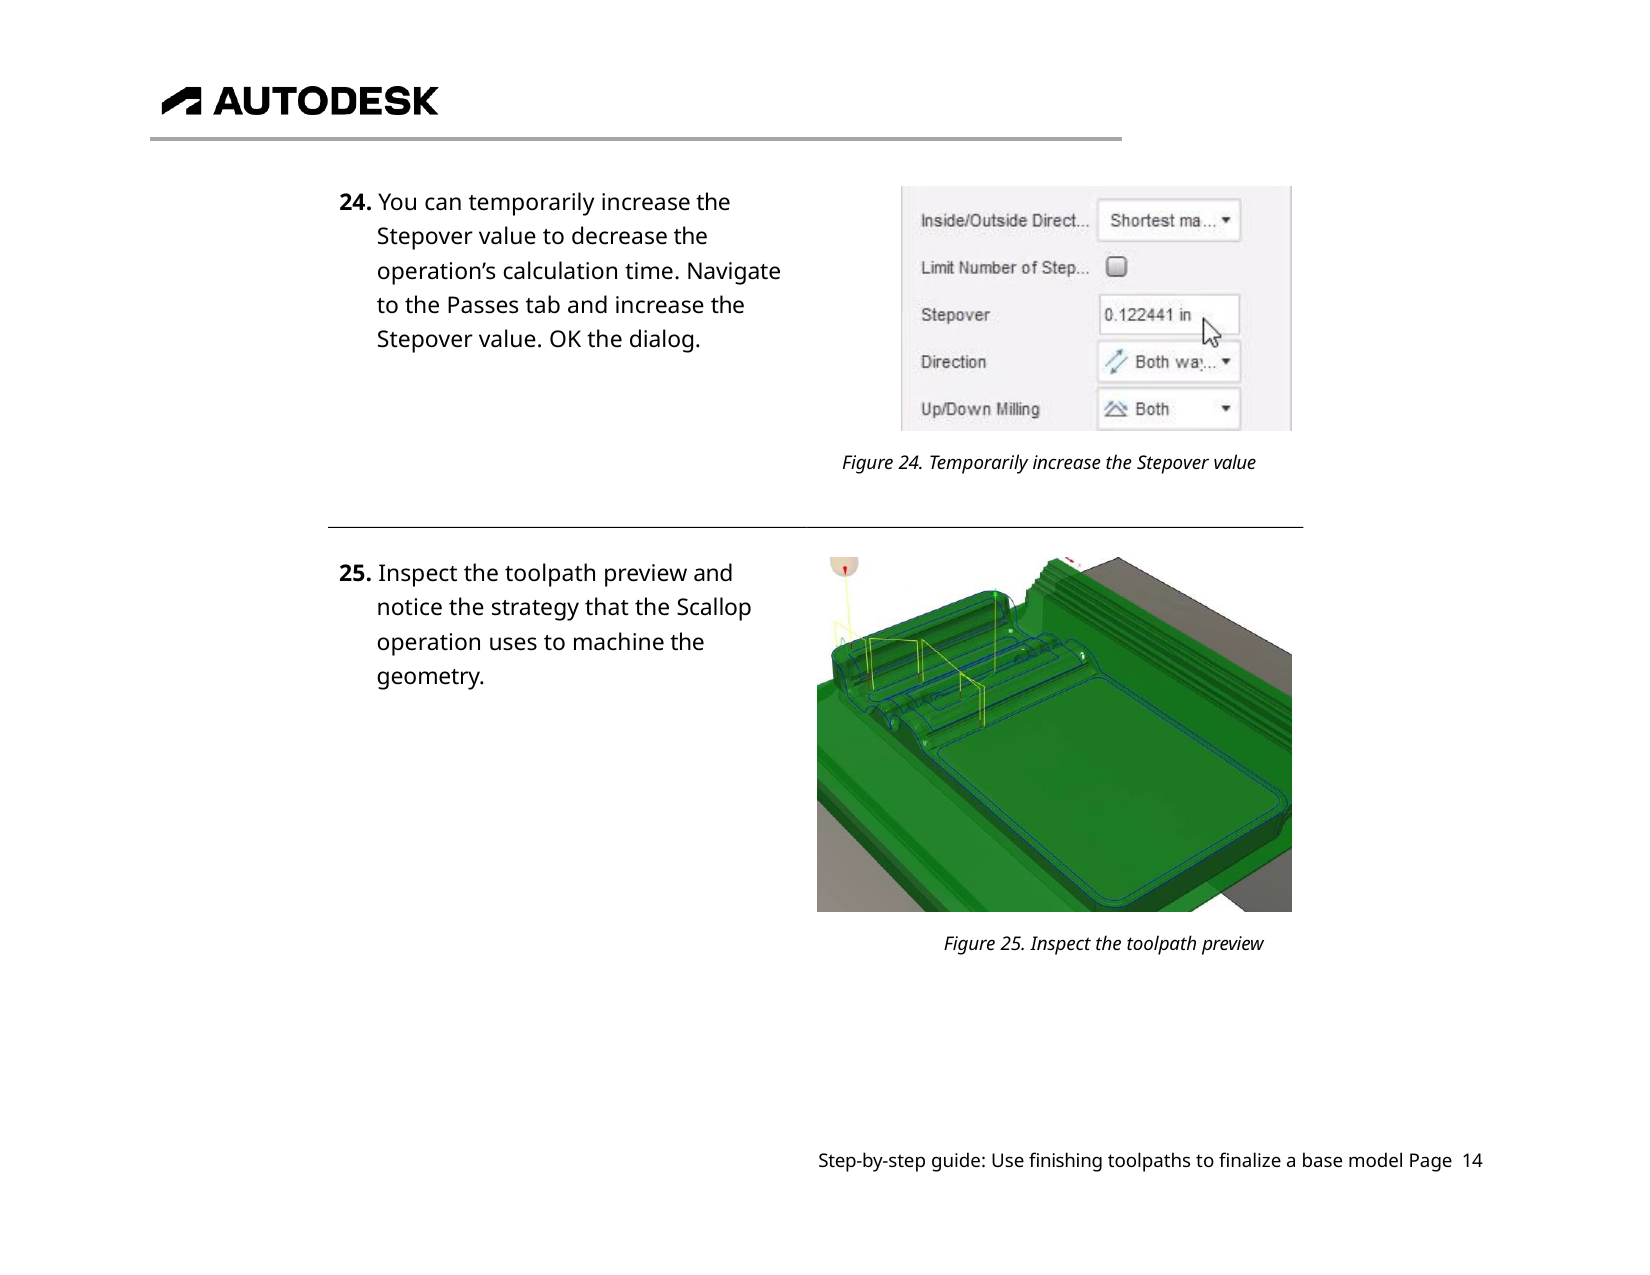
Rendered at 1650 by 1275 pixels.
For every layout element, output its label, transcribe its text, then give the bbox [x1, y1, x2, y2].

text_box 24. You can temporarily increase the Stepover value to decrease the operation’s calculation time. Navigate to the Passes tab and increase the Stepover value. OK the dialog. [337, 178, 790, 353]
text_box 25. Inspect the toolpath preview and notice the strategy that the Scallop operation uses to machine the geometry. [337, 549, 761, 689]
picture [817, 557, 1293, 912]
text_box Figure 25. Inspect the toolpath preview [941, 929, 1294, 955]
slide_number Step-by-step guide: Use finishing toolpaths to finalize a base model Page 20 [816, 1145, 1509, 1275]
picture [900, 186, 1292, 431]
picture [161, 86, 439, 115]
text_box Figure 24. Temporarily increase the Stepover value [840, 448, 1294, 473]
